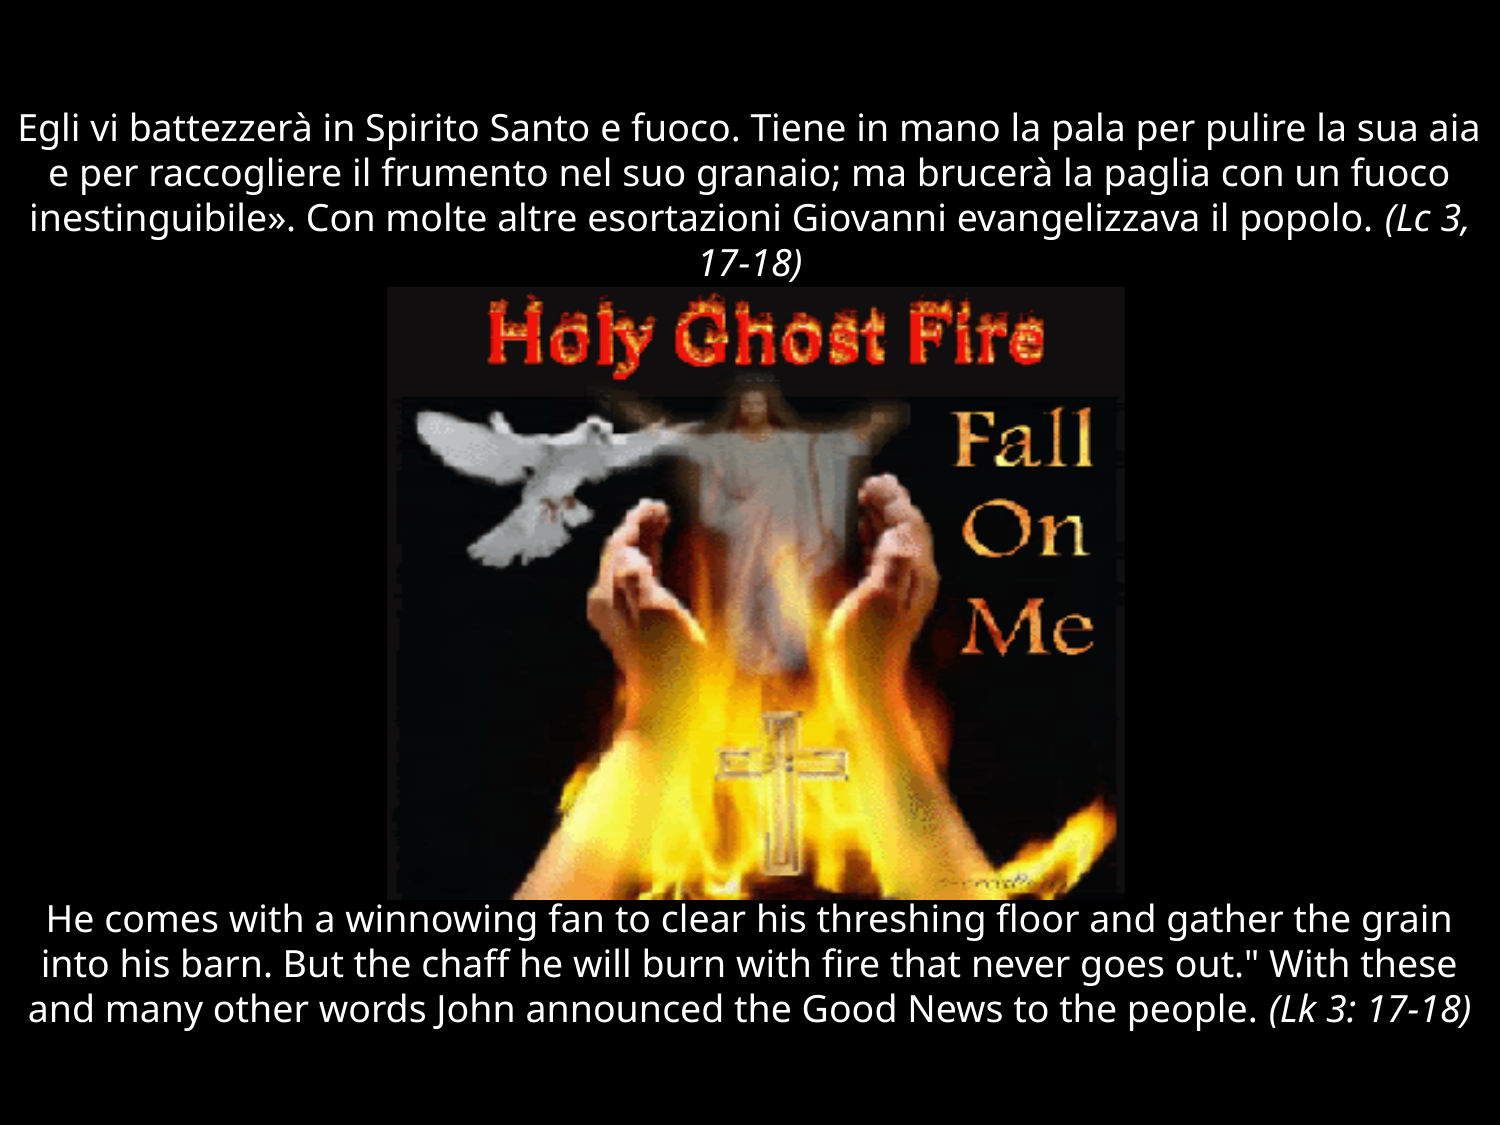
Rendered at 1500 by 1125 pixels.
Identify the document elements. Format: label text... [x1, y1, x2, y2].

picture [387, 287, 1125, 900]
title Egli vi battezzerà in Spirito Santo e fuoco. Tiene in mano la pala per pulire la sua aia e per raccogliere il frumento nel suo granaio; ma brucerà la paglia con un fuoco inestinguibile». Con molte altre esortazioni Giovanni evangelizzava il popolo. (Lc 3, 17-18) [0, 100, 1500, 288]
text_box He comes with a winnowing fan to clear his threshing floor and gather the grain into his barn. But the chaff he will burn with fire that never goes out." With these and many other words John announced the Good News to the people. (Lk 3: 17-18) [0, 887, 1500, 1038]
